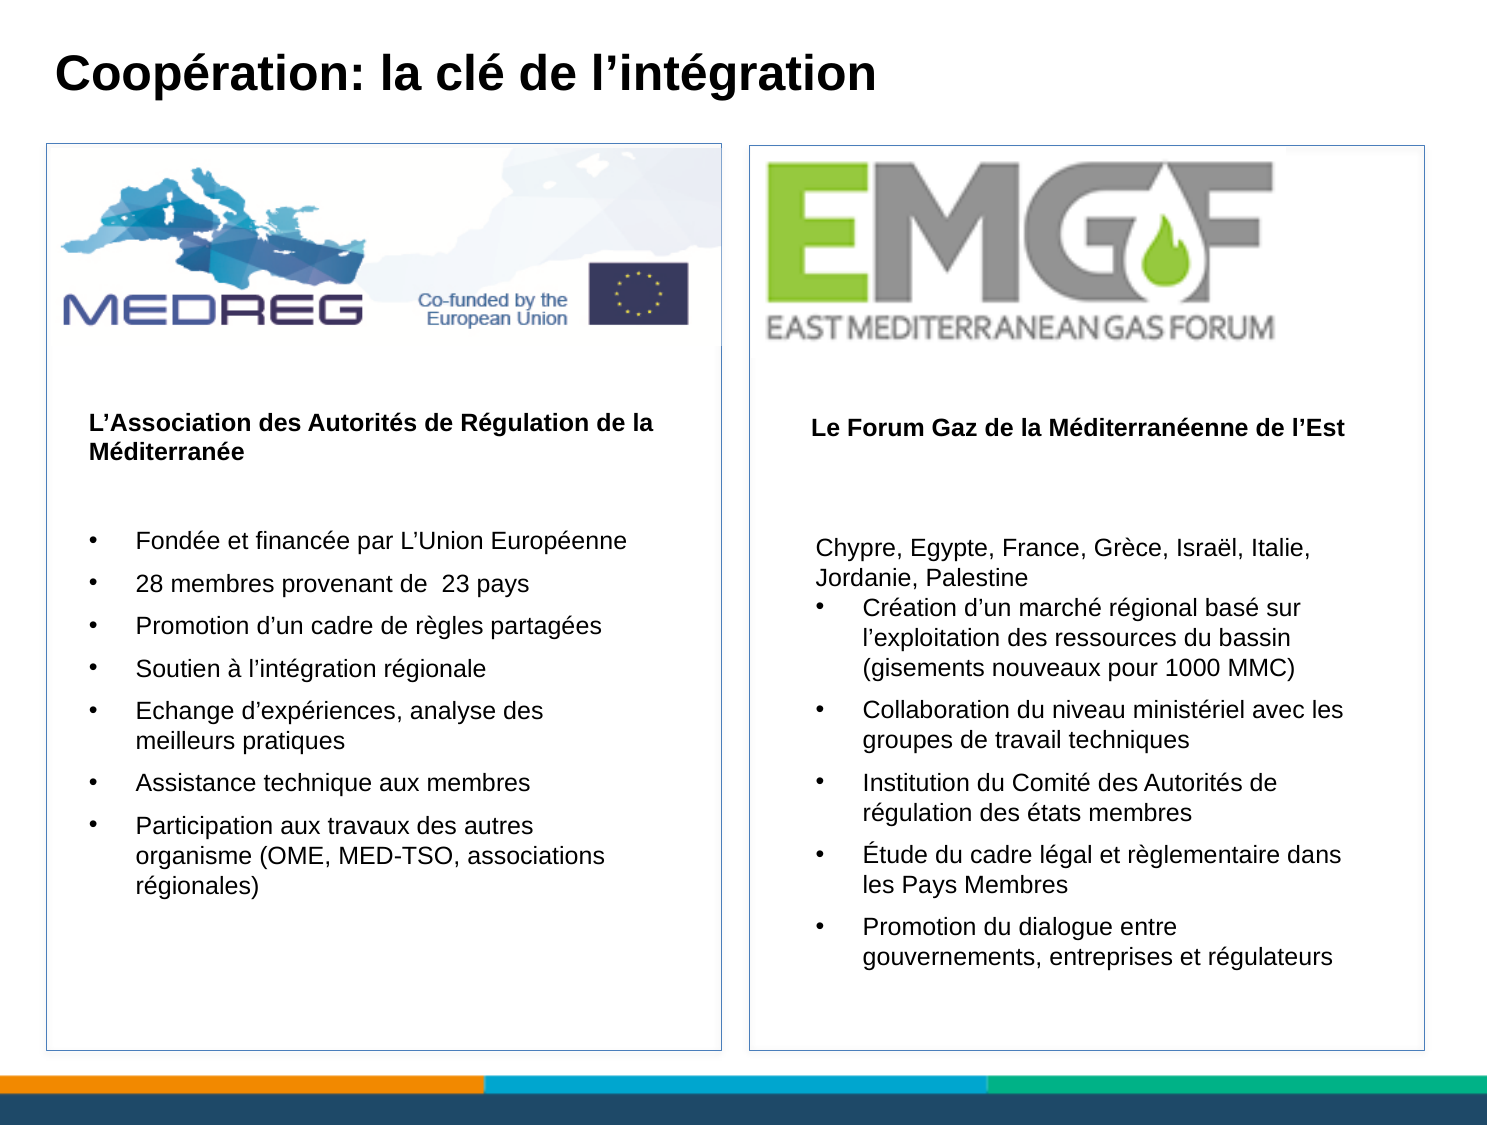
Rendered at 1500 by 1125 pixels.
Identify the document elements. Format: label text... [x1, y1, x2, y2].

text_box [749, 145, 1425, 1051]
text_box [46, 142, 722, 150]
text_box Fondée et financée par L’Union Européenne 28 membres provenant de 23 pays Promotion d’un cadre de règles partagées Soutien à l’intégration régionale Echange d’expériences, analyse des meilleurs pratiques Assistance technique aux membres Participation aux travaux des autres organisme (OME, MED-TSO, associations régionales) [73, 517, 666, 907]
picture [0, 1074, 1487, 1125]
picture [50, 147, 722, 346]
text_box L’Association des Autorités de Régulation de la Méditerranée [73, 392, 684, 480]
picture [751, 147, 1286, 358]
text_box [46, 351, 722, 1051]
title Coopération: la clé de l’intégration [39, 3, 1442, 138]
